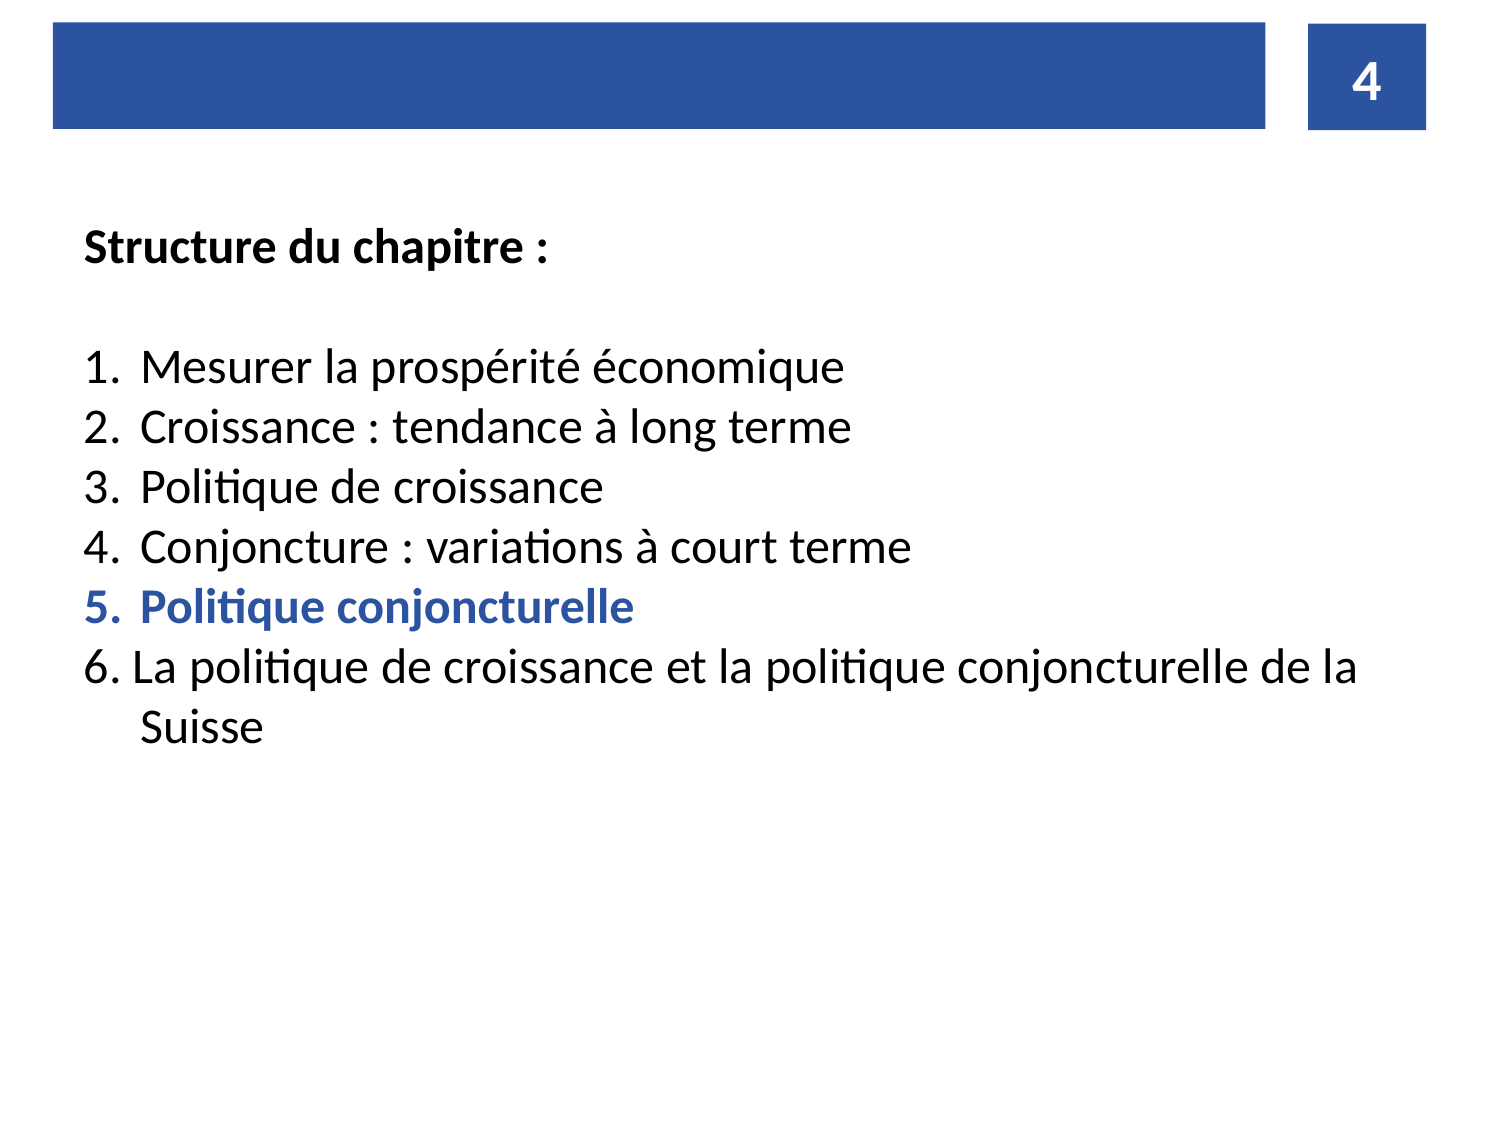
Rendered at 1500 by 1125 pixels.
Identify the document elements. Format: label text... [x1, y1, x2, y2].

text_box 4 [1308, 23, 1427, 131]
text_box [52, 22, 1266, 129]
text_box Structure du chapitre : Mesurer la prospérité économique Croissance : tendance à long terme Politique de croissance Conjoncture : variations à court terme Politique conjoncturelle 6. La politique de croissance et la politique conjoncturelle de la Suisse [69, 205, 1431, 821]
